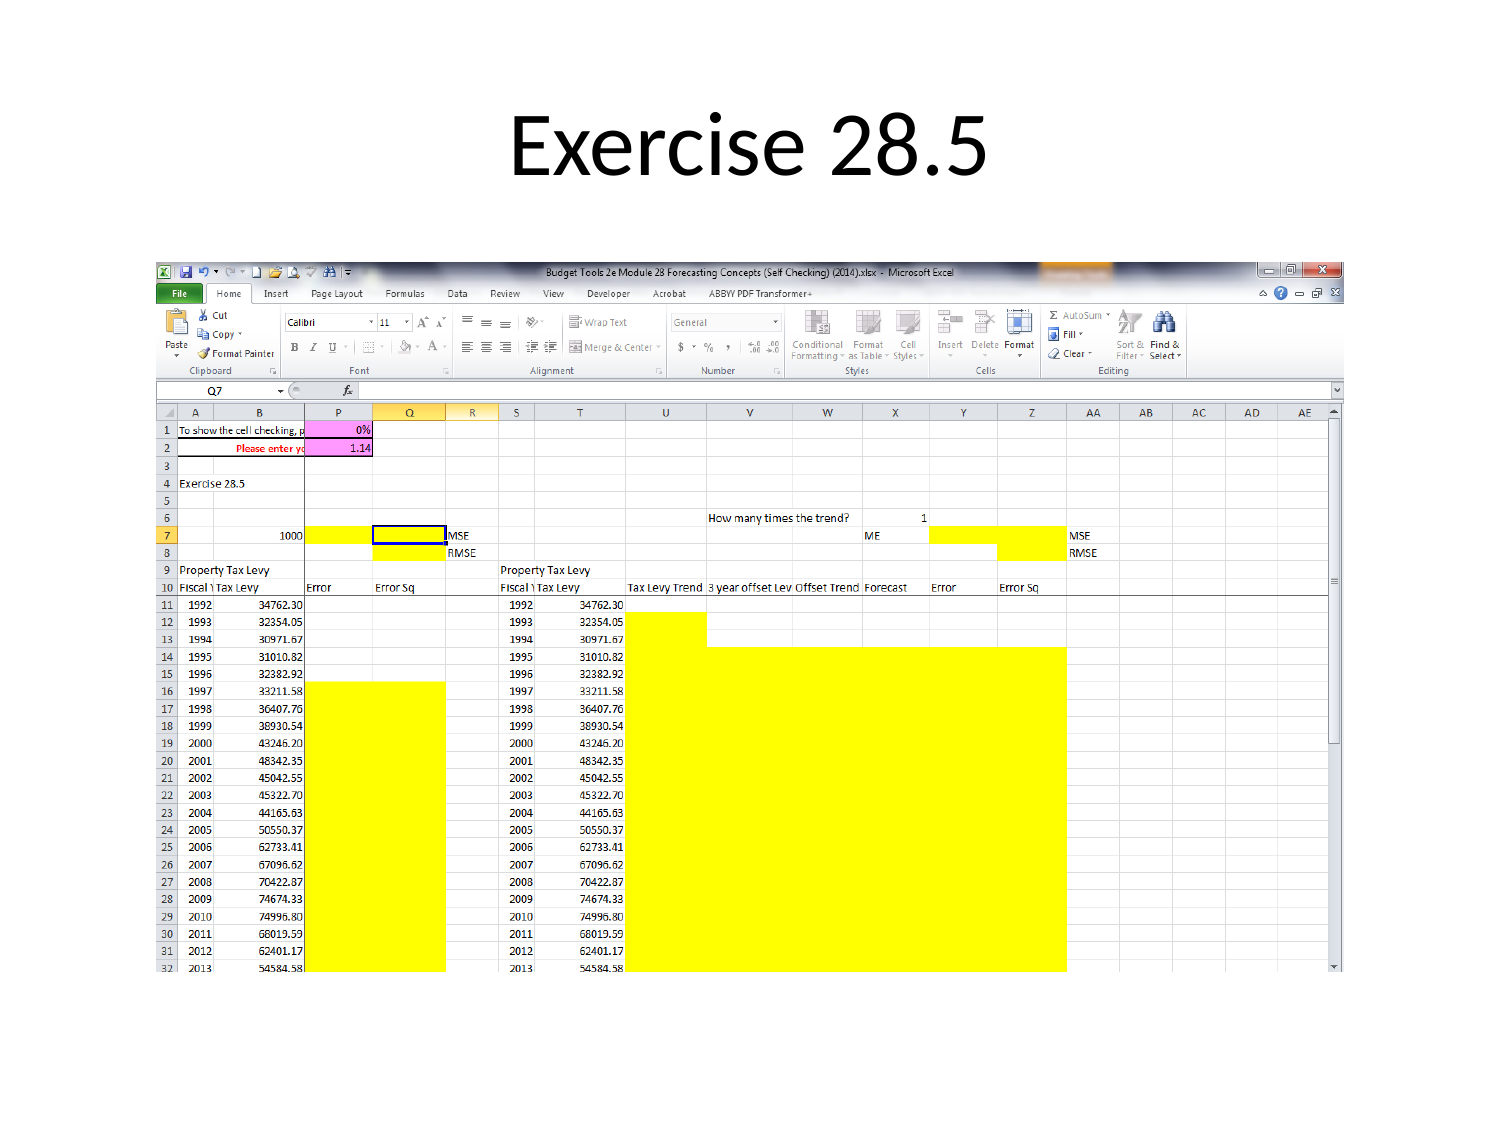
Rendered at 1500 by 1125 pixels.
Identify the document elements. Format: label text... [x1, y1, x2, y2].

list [155, 262, 1345, 972]
title Exercise 28.5 [75, 45, 1425, 233]
